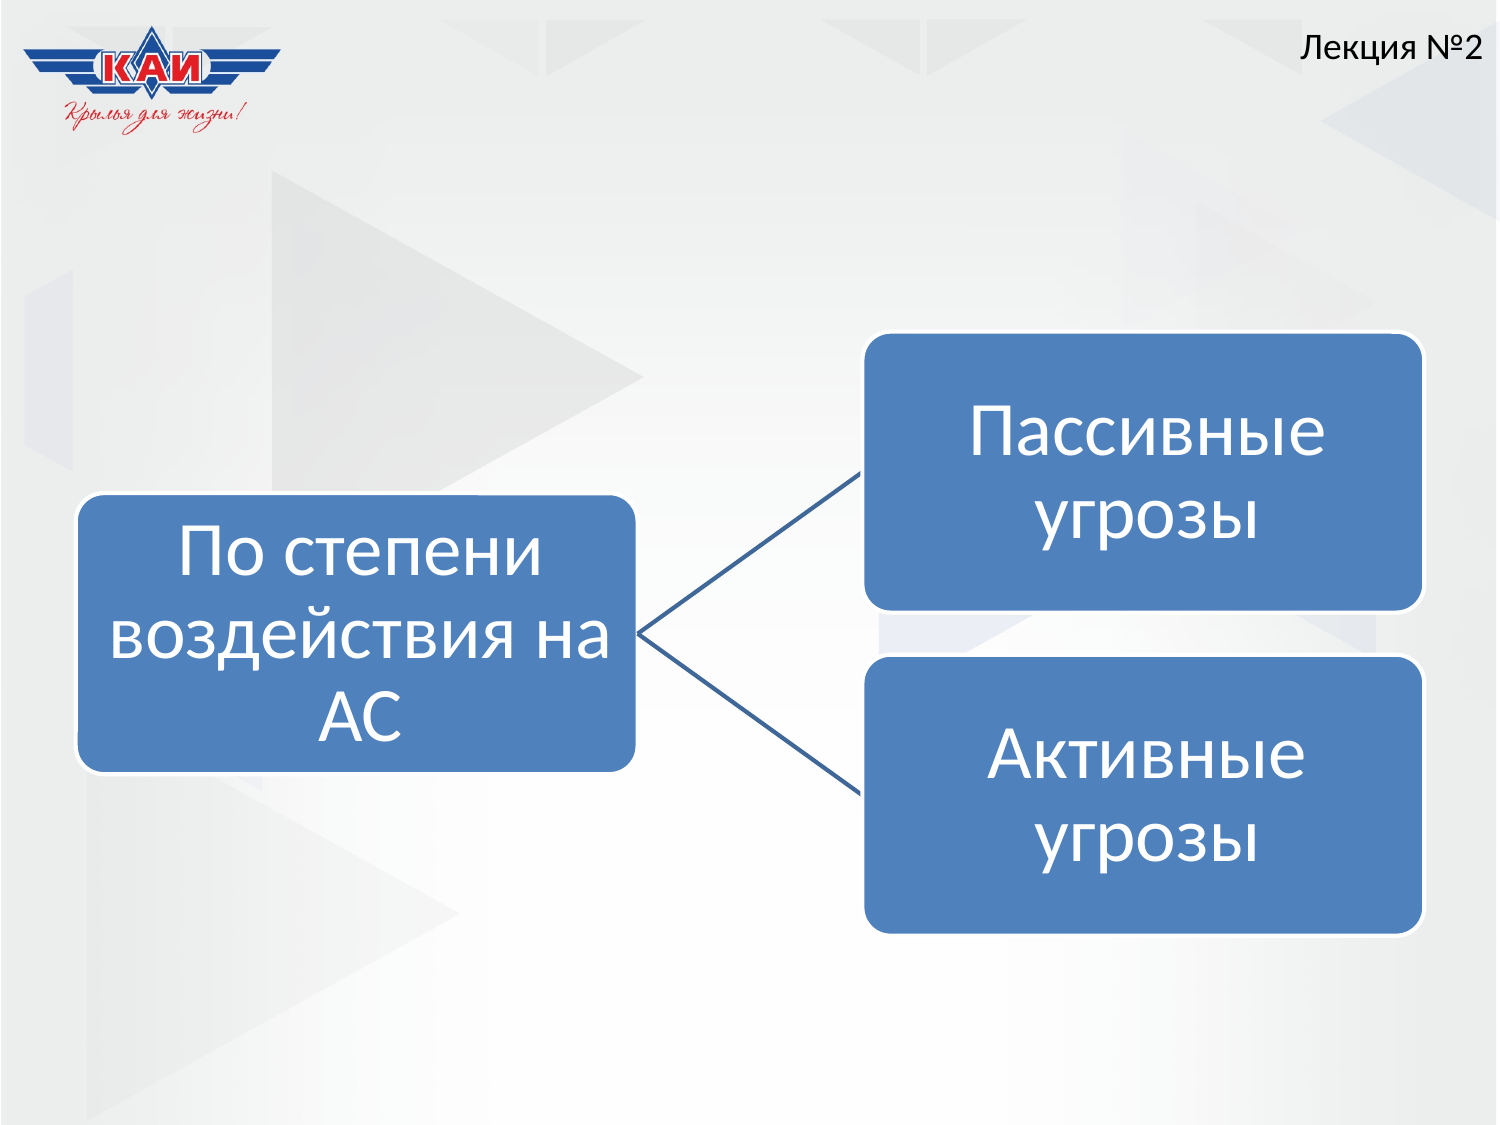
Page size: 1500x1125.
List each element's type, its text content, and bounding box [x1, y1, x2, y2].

text_box Лекция №2 [1285, 14, 1499, 75]
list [74, 262, 1426, 1006]
picture [0, 0, 1500, 1125]
